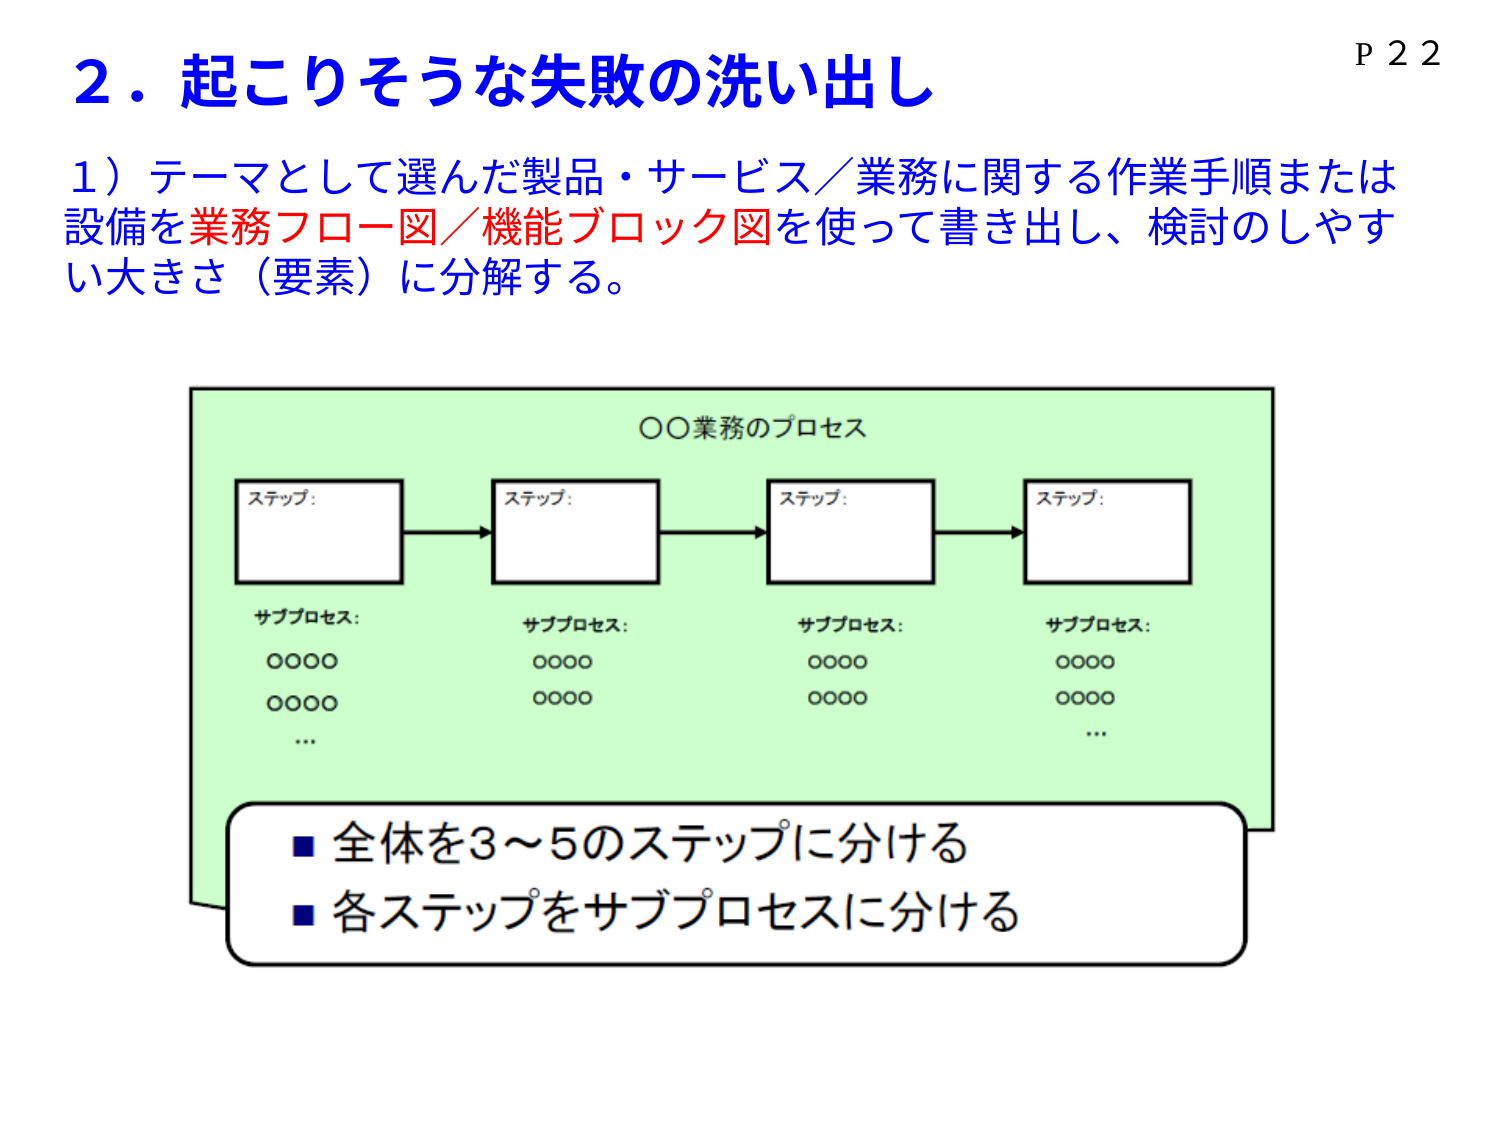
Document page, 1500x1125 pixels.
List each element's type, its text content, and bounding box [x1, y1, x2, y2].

text_box １）テーマとして選んだ製品・サービス／業務に関する作業手順または設備を業務フロー図／機能ブロック図を使って書き出し、検討のしやすい大きさ（要素）に分解する。 [48, 142, 1446, 308]
text_box ２．起こりそうな失敗の洗い出し [48, 37, 1060, 123]
text_box P２２ [1340, 24, 1500, 80]
picture [174, 372, 1287, 979]
